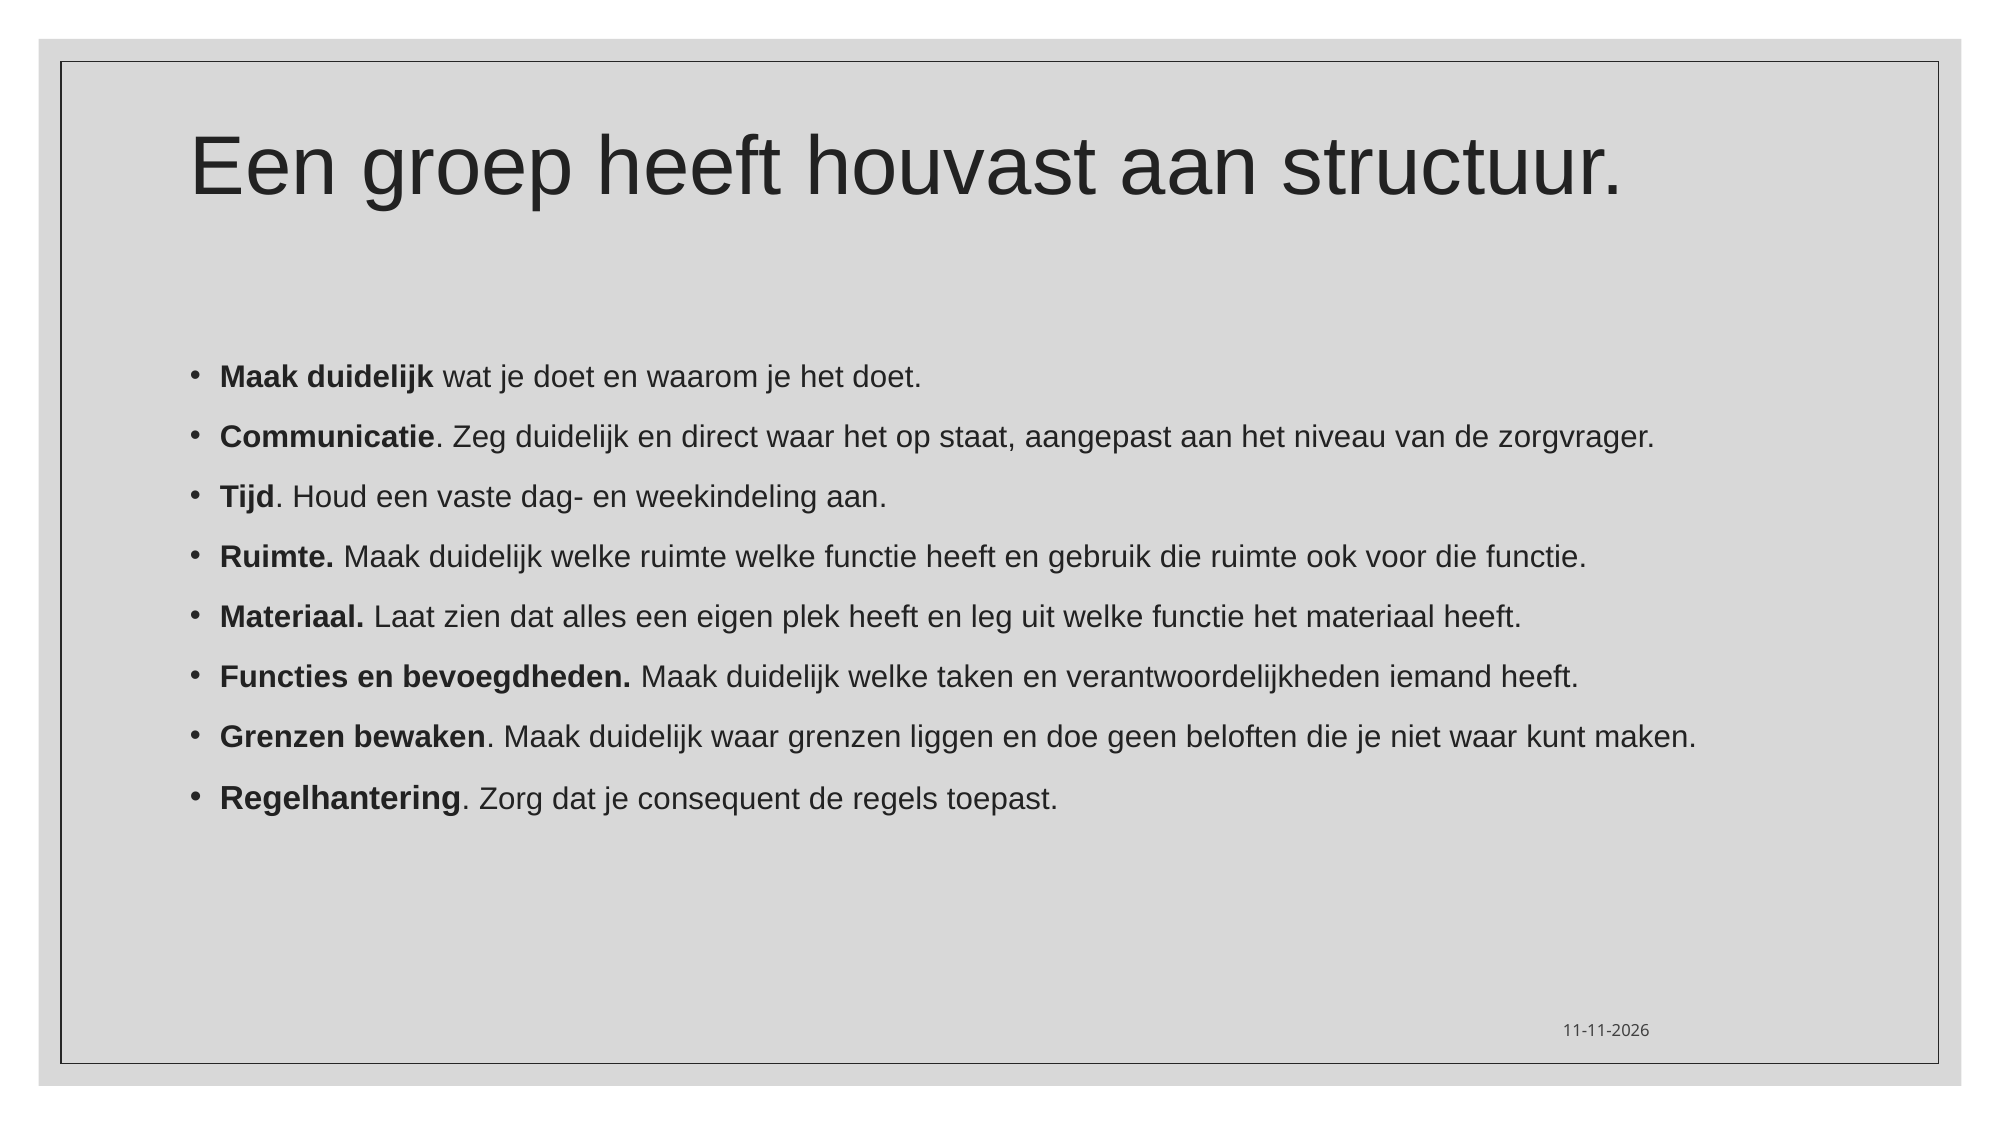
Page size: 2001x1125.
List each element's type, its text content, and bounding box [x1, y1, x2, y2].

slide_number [1190, 990, 1665, 1050]
title Een groep heeft houvast aan structuur. [174, 105, 1825, 331]
list Maak duidelijk wat je doet en waarom je het doet. Communicatie. Zeg duidelijk en direct waar het op staat, aangepast aan het niveau van de zorgvrager. Tijd. Houd een vaste dag- en weekindeling aan. Ruimte. Maak duidelijk welke ruimte welke functie heeft en gebruik die ruimte ook voor die functie. Materiaal. Laat zien dat alles een eigen plek heeft en leg uit welke functie het materiaal heeft. Functies en bevoegdheden. Maak duidelijk welke taken en verantwoordelijkheden iemand heeft. Grenzen bewaken. Maak duidelijk waar grenzen liggen en doe geen beloften die je niet waar kunt maken. Regelhantering. Zorg dat je consequent de regels toepast. [174, 345, 1825, 977]
